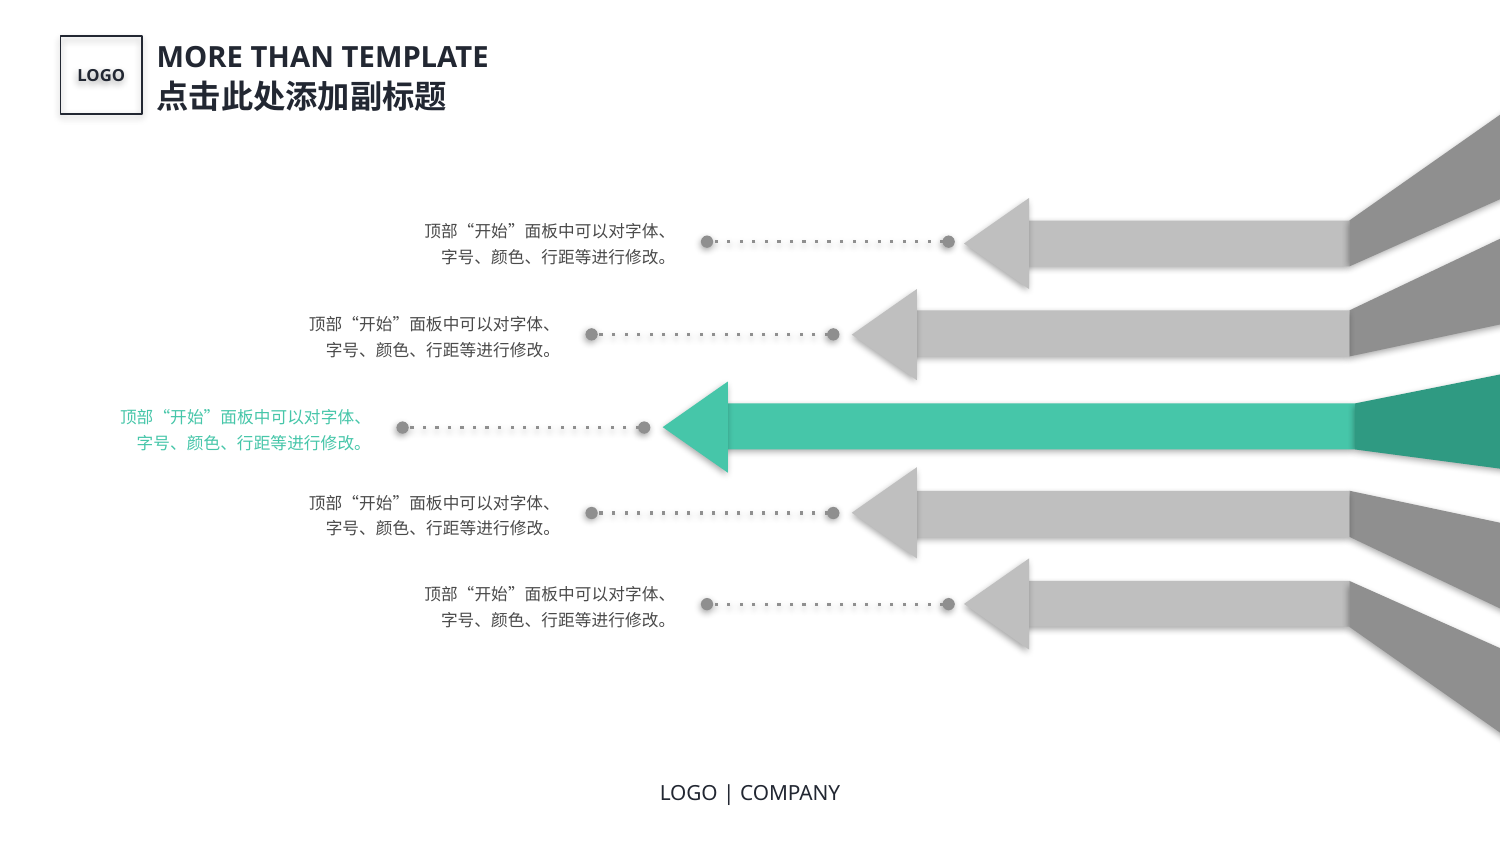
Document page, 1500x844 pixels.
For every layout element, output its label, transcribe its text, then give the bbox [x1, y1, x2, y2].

text_box LOGO | COMPANY [588, 777, 912, 812]
text_box [1348, 113, 1500, 268]
text_box [1354, 373, 1500, 470]
text_box [1349, 489, 1500, 610]
text_box [1034, 220, 1346, 267]
text_box 顶部“开始”面板中可以对字体、字号、颜色、行距等进行修改。 [396, 207, 691, 275]
text_box 顶部“开始”面板中可以对字体、字号、颜色、行距等进行修改。 [280, 479, 575, 546]
text_box [1034, 580, 1348, 627]
text_box LOGO [60, 35, 143, 115]
text_box [963, 557, 1030, 651]
text_box [922, 490, 1350, 538]
text_box [963, 197, 1030, 290]
text_box [733, 403, 1352, 450]
text_box [850, 288, 918, 381]
text_box [1348, 580, 1500, 734]
text_box [922, 310, 1350, 357]
text_box 顶部“开始”面板中可以对字体、字号、颜色、行距等进行修改。 [280, 300, 575, 368]
text_box [1350, 237, 1500, 357]
text_box 顶部“开始”面板中可以对字体、字号、颜色、行距等进行修改。 [91, 393, 386, 461]
text_box MORE THAN TEMPLATE 点击此处添加副标题 [141, 26, 514, 123]
text_box [850, 466, 918, 560]
text_box [661, 380, 729, 474]
text_box 顶部“开始”面板中可以对字体、字号、颜色、行距等进行修改。 [396, 570, 691, 637]
